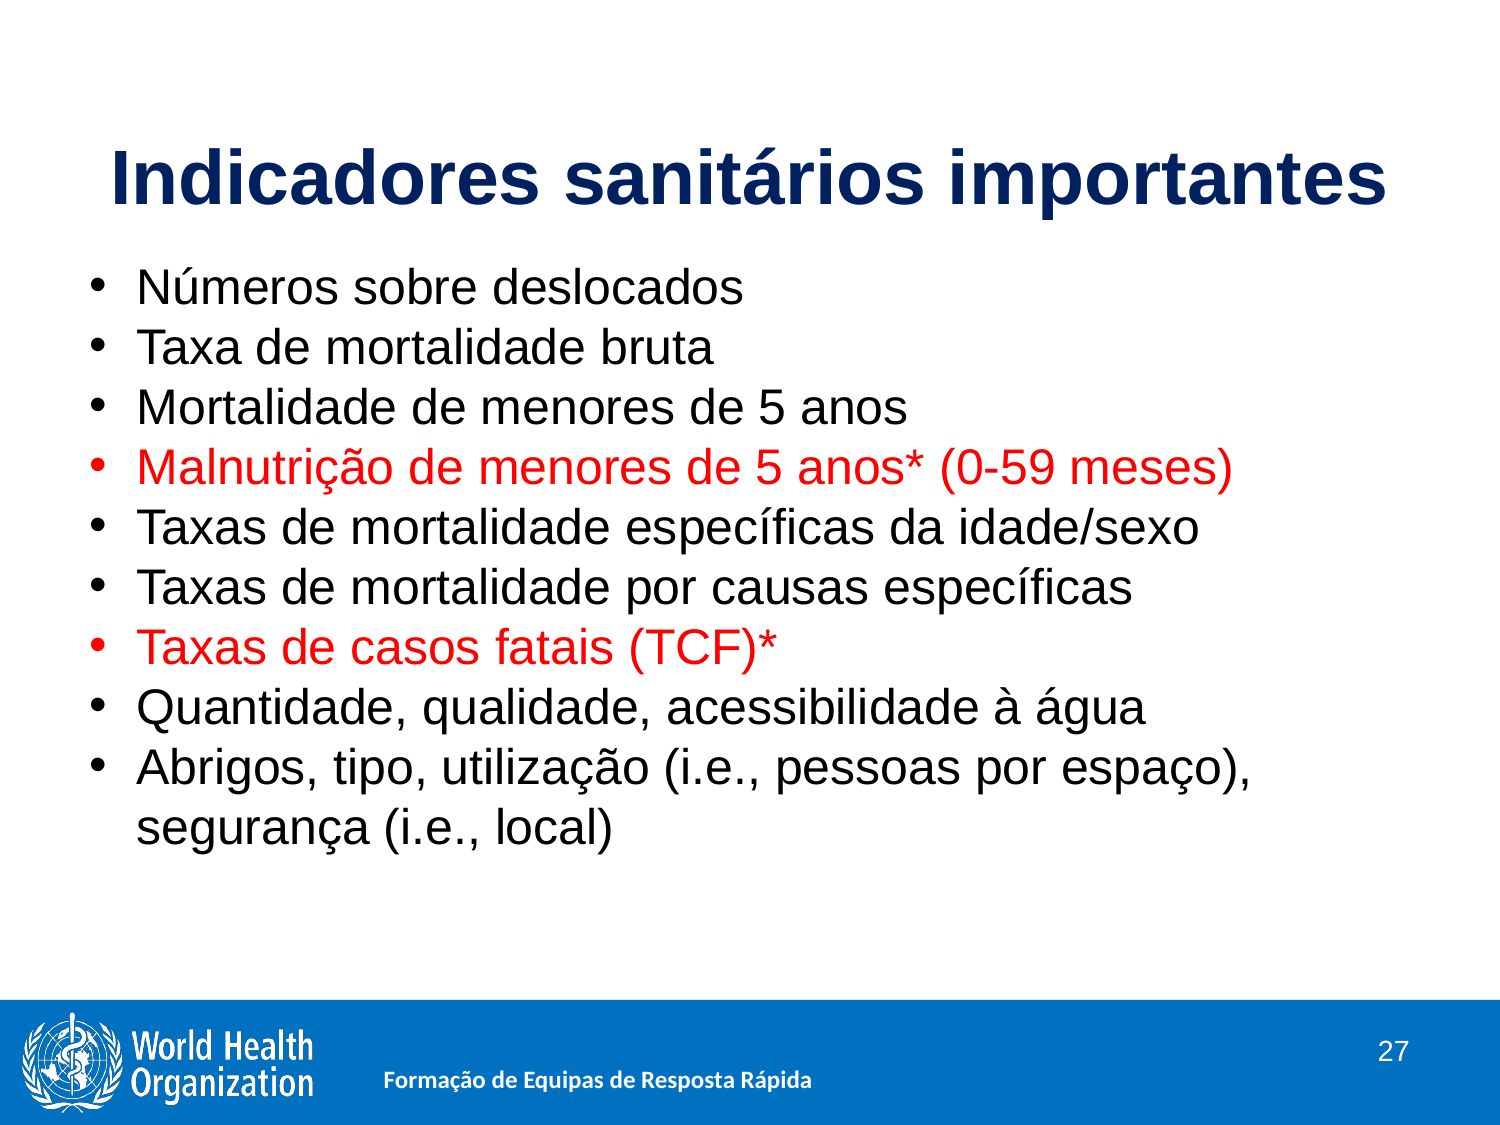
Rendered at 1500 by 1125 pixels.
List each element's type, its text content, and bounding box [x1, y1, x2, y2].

slide_number 27 [1074, 1024, 1425, 1103]
text_box Números sobre deslocados Taxa de mortalidade bruta Mortalidade de menores de 5 anos Malnutrição de menores de 5 anos* (0-59 meses) Taxas de mortalidade específicas da idade/sexo Taxas de mortalidade por causas específicas Taxas de casos fatais (TCF)* Quantidade, qualidade, acessibilidade à água Abrigos, tipo, utilização (i.e., pessoas por espaço), segurança (i.e., local) [75, 247, 1400, 862]
title Indicadores sanitários importantes [74, 115, 1426, 232]
picture [21, 1012, 313, 1113]
